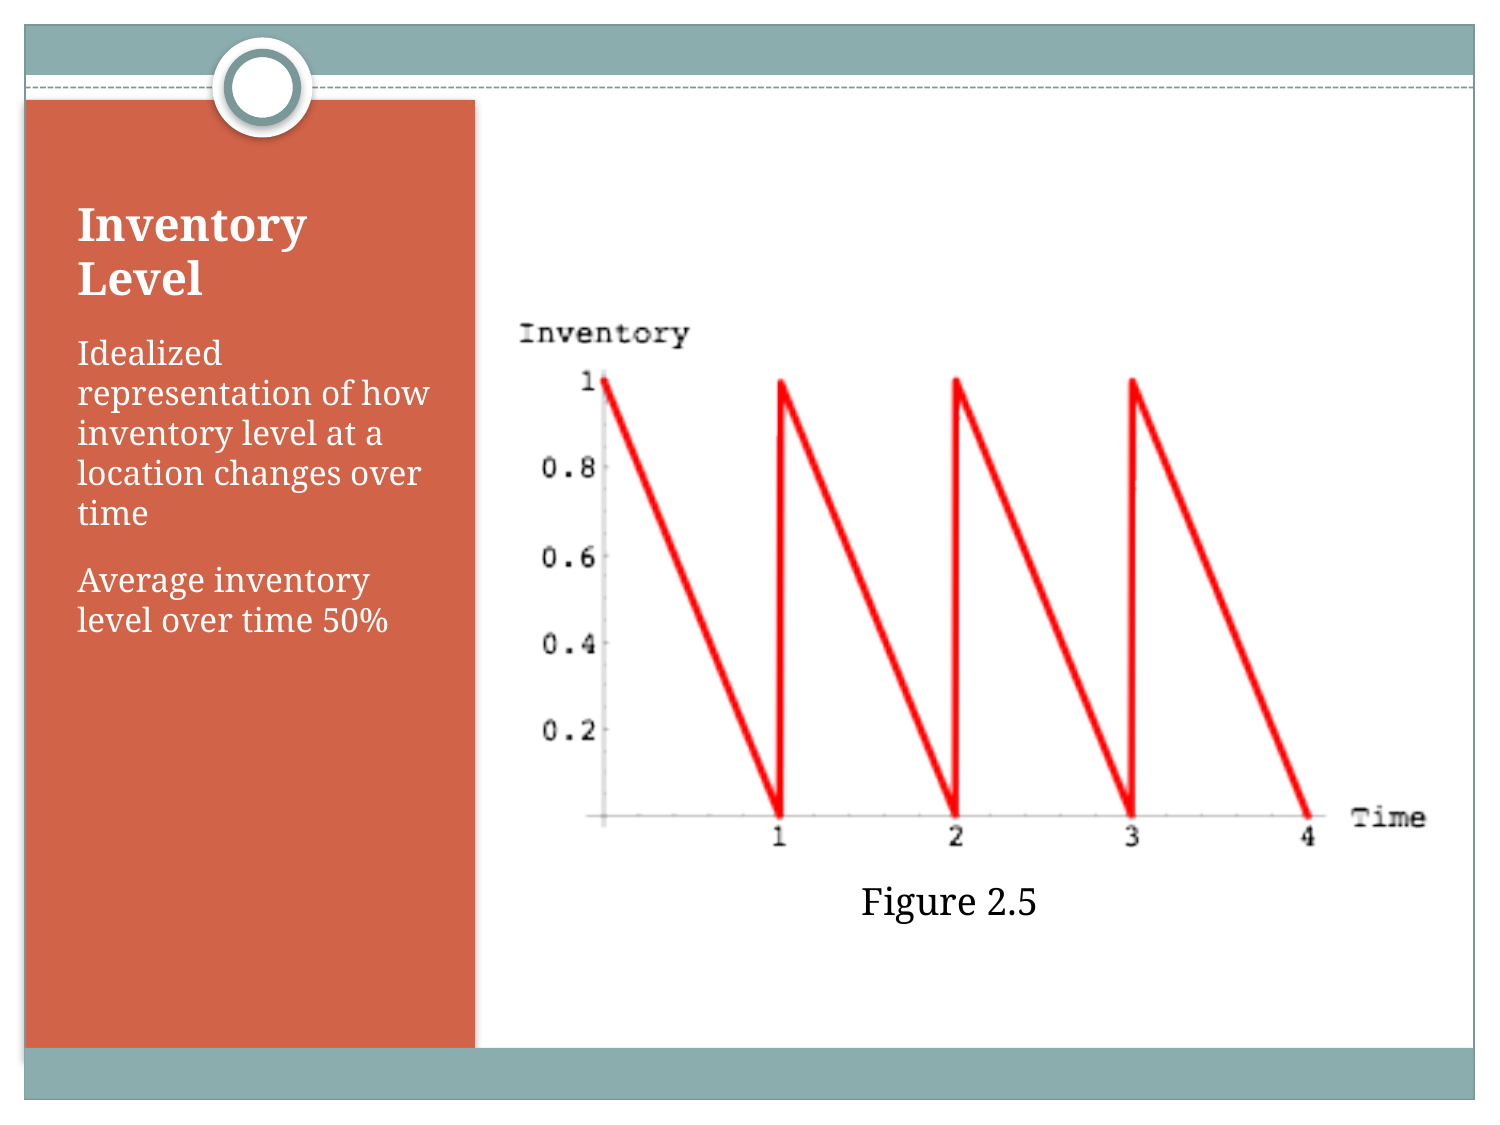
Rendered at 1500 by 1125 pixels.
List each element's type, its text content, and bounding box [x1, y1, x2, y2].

picture [512, 299, 1435, 871]
text_box Figure 2.5 [846, 881, 1054, 931]
list Idealized representation of how inventory level at a location changes over time Average inventory level over time 50% [62, 324, 450, 1005]
title Inventory Level [62, 149, 450, 313]
